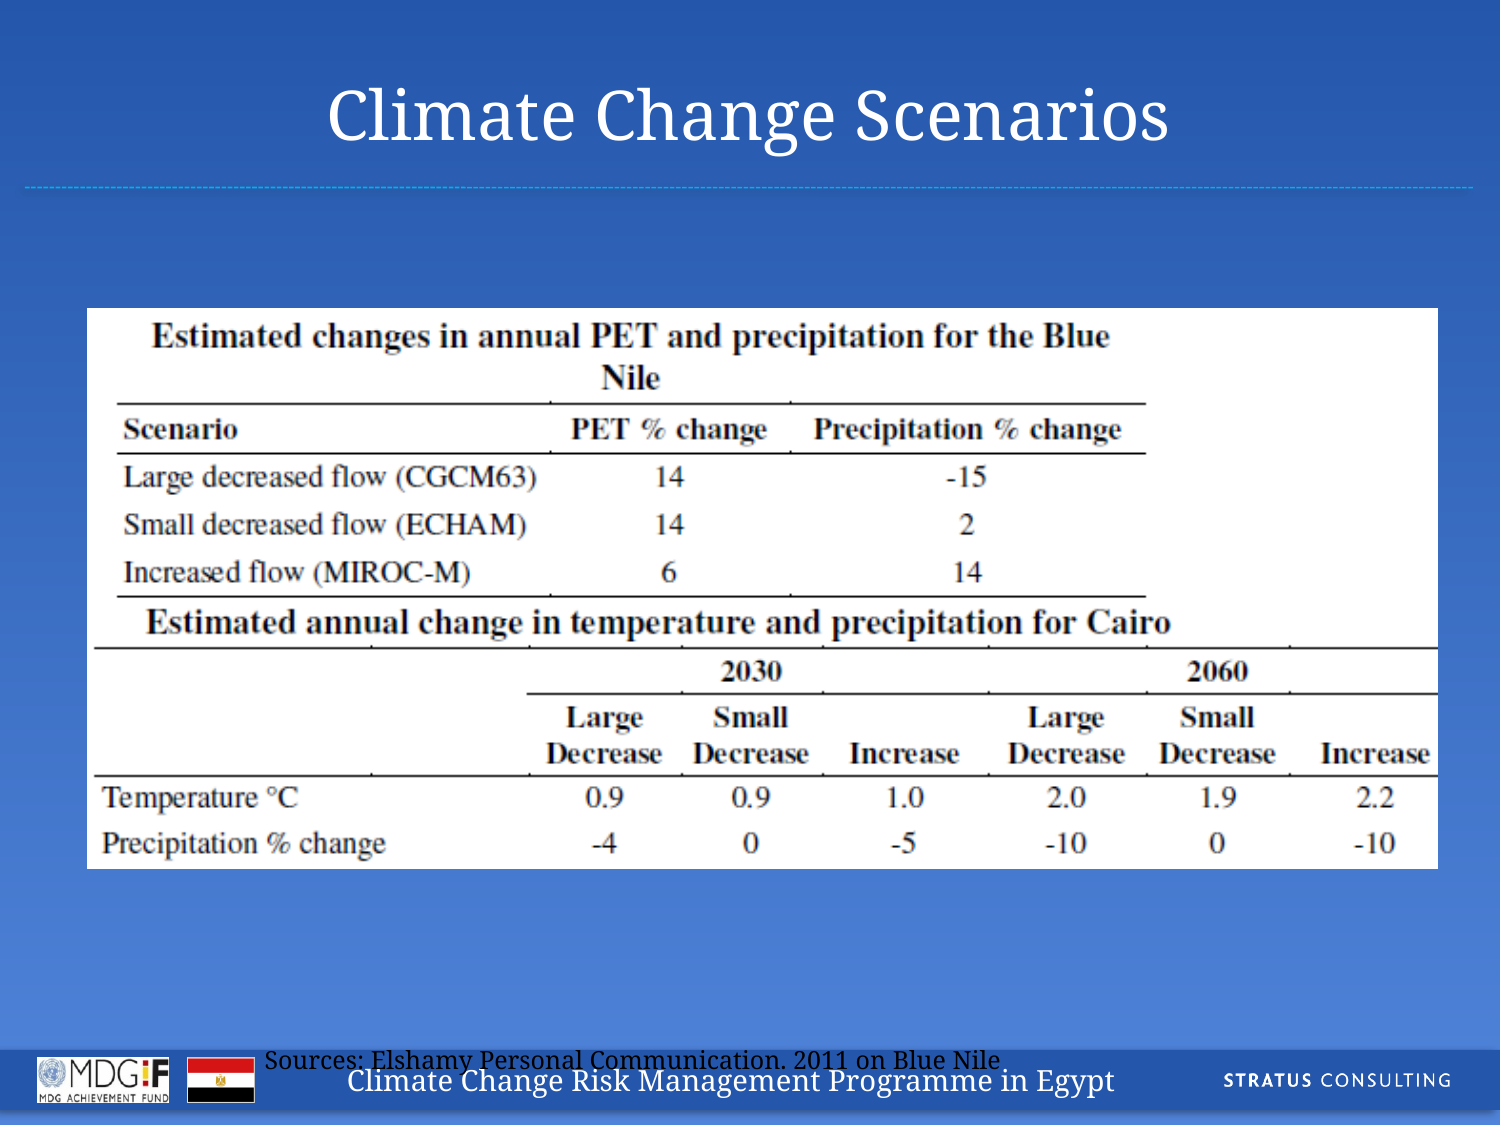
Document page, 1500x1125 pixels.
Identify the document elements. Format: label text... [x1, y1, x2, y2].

title Climate Change Scenarios [49, 37, 1450, 162]
picture [187, 1057, 249, 1103]
picture [37, 1057, 169, 1103]
picture [87, 308, 1438, 869]
text_box Sources: Elshamy Personal Communication. 2011 on Blue Nile [249, 1037, 1500, 1125]
